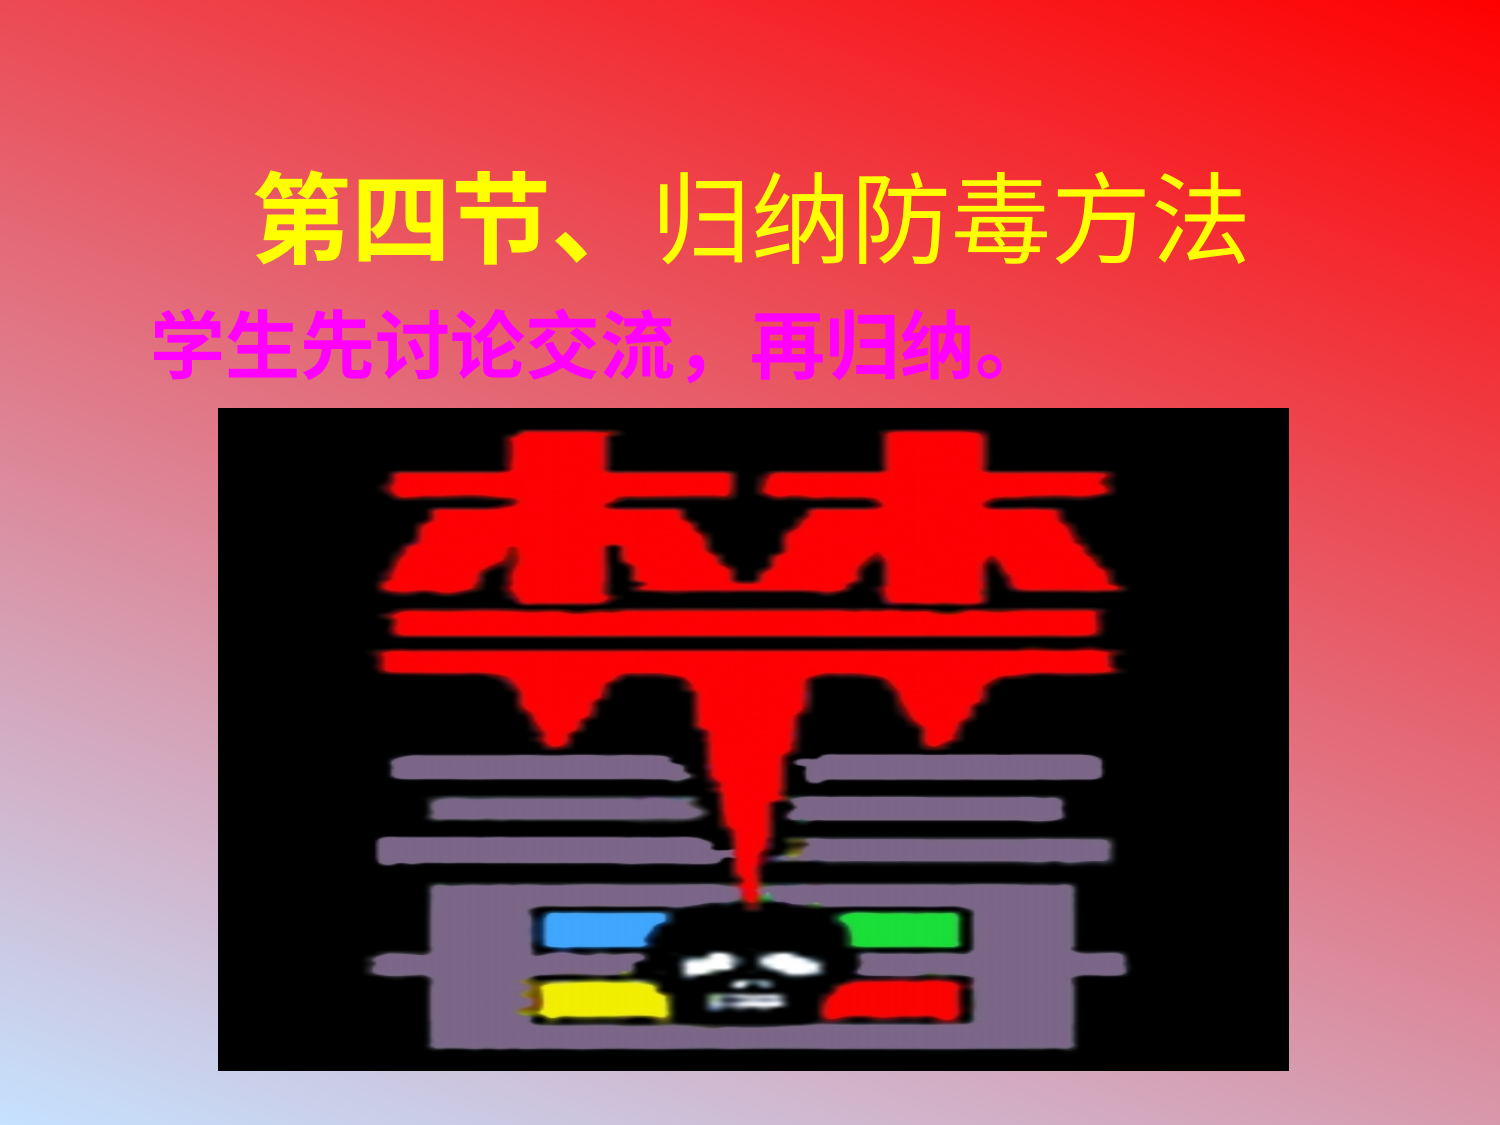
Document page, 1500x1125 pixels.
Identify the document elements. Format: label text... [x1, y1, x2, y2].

title 第四节、归纳防毒方法 [76, 113, 1427, 320]
list 学生先讨论交流，再归纳。 [135, 320, 1352, 858]
picture [218, 408, 1289, 1071]
